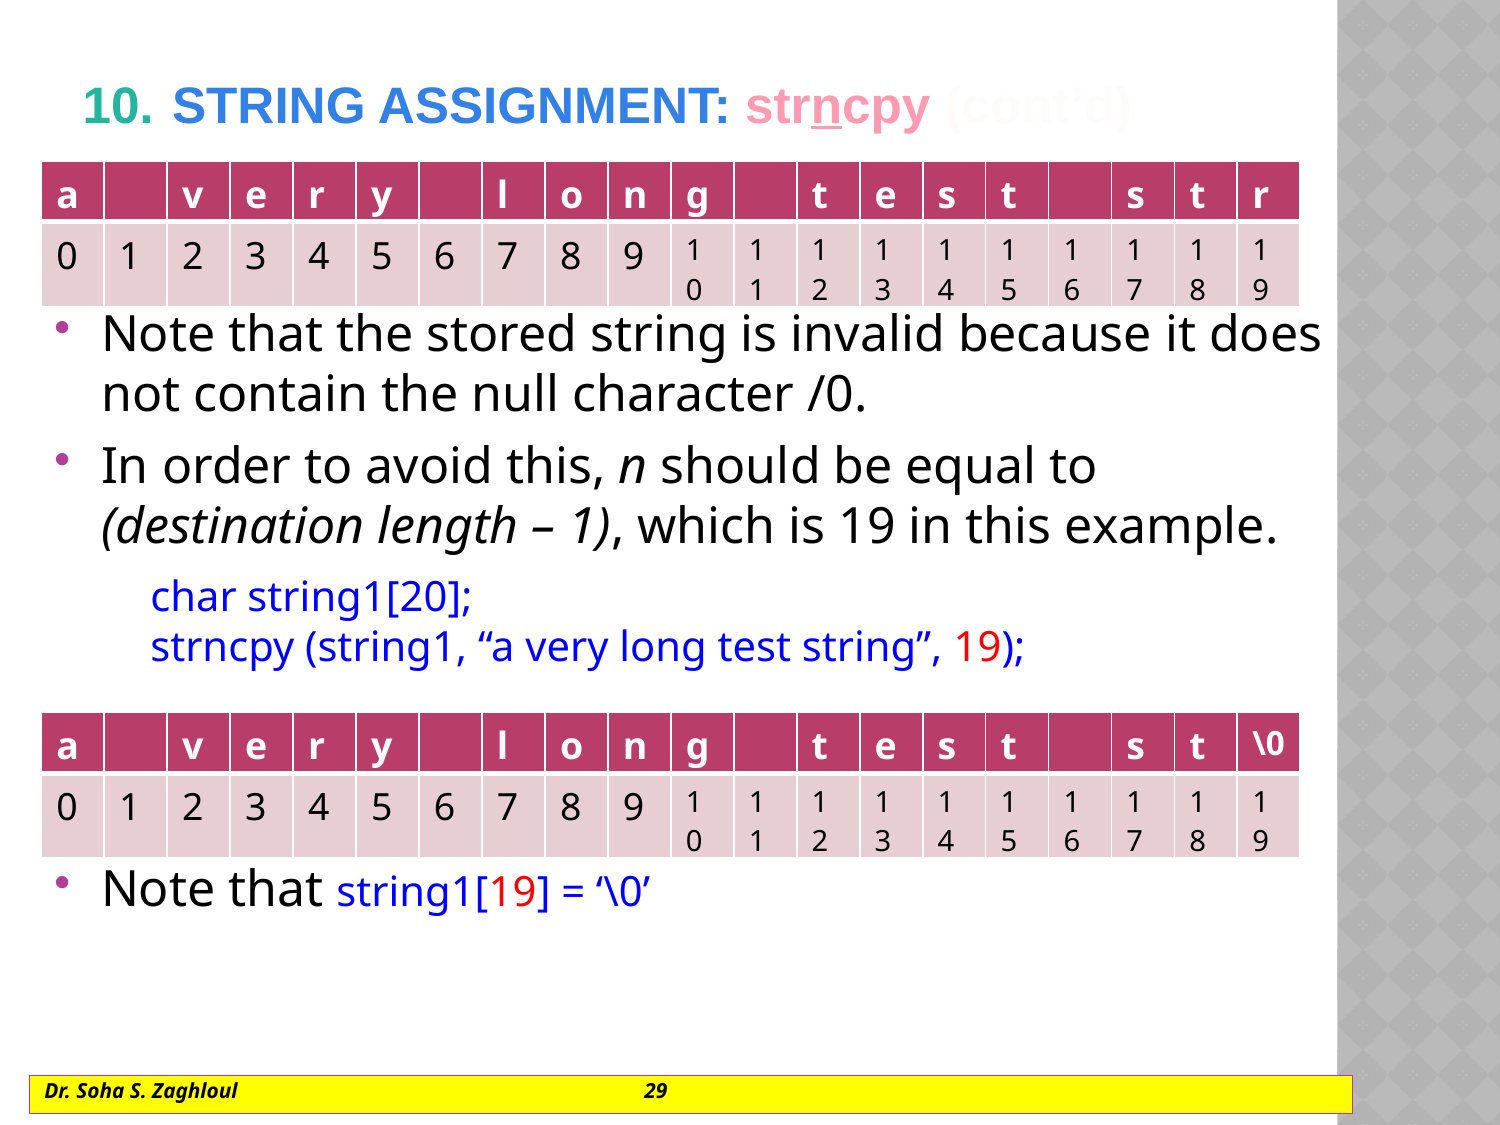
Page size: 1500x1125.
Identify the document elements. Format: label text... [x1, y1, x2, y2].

table_cell 11 [735, 224, 796, 306]
table_header t [1175, 713, 1236, 771]
table_cell 12 [798, 776, 859, 857]
table_cell 10 [672, 224, 733, 306]
table_header t [798, 162, 859, 219]
table_cell 13 [861, 224, 922, 306]
table_header \0 [1238, 713, 1299, 771]
table_cell 16 [1049, 776, 1111, 857]
table_header l [483, 162, 544, 219]
list Note that the stored string is invalid because it does not contain the null character /0. In order to avoid this, n should be equal to (destination length – 1), which is 19 in this example. Note that string1[19] = ‘\0’ [41, 149, 1341, 1075]
table_cell 5 [357, 224, 418, 306]
table_cell 6 [420, 224, 481, 306]
table_header [735, 713, 796, 771]
table_header e [861, 713, 922, 771]
table_header t [798, 713, 859, 771]
table_header e [231, 162, 292, 219]
table_header a [42, 713, 103, 771]
table_cell 1 [105, 224, 166, 306]
table_cell 3 [231, 224, 292, 306]
table_cell 9 [609, 776, 670, 857]
table_cell 5 [357, 776, 418, 857]
table_header [420, 713, 481, 771]
table_header s [1112, 162, 1174, 219]
table_cell 15 [986, 224, 1048, 306]
table_header o [546, 162, 607, 219]
table_cell 9 [609, 224, 670, 306]
table_header [105, 162, 166, 219]
table_cell 1 [105, 776, 166, 857]
text_box char string1[20]; strncpy (string1, “a very long test string”, 19); [135, 562, 1081, 678]
table_cell 14 [924, 776, 985, 857]
table_cell 17 [1112, 224, 1174, 306]
table_header [420, 162, 481, 219]
table_header g [672, 162, 733, 219]
table_cell 19 [1238, 224, 1299, 306]
table_cell 2 [168, 224, 229, 306]
table_header t [1175, 162, 1236, 219]
text_box Dr. Soha S. Zaghloul 29 [29, 1075, 1353, 1114]
table_header t [986, 162, 1048, 219]
table_header s [924, 713, 985, 771]
table_cell 17 [1112, 776, 1174, 857]
table_cell 19 [1238, 776, 1299, 857]
table_header a [42, 162, 103, 219]
table_cell 0 [42, 776, 103, 857]
table_cell 7 [483, 776, 544, 857]
table_header o [546, 713, 607, 771]
table_cell 13 [861, 776, 922, 857]
table_header e [861, 162, 922, 219]
table_header r [294, 713, 355, 771]
table_header t [986, 713, 1048, 771]
table_header y [357, 162, 418, 219]
table_header r [294, 162, 355, 219]
table_cell 4 [1337, 0, 1500, 1125]
table_cell 8 [546, 224, 607, 306]
table_cell 12 [798, 224, 859, 306]
table_header [105, 713, 166, 771]
table_cell 18 [1175, 224, 1236, 306]
table_header g [672, 713, 733, 771]
table_header y [357, 713, 418, 771]
table_cell 11 [735, 776, 796, 857]
table_header s [924, 162, 985, 219]
table_cell 0 [42, 224, 103, 306]
table_header v [168, 713, 229, 771]
table_cell 6 [420, 776, 481, 857]
table_cell 3 [231, 776, 292, 857]
table_cell 15 [986, 776, 1048, 857]
table_cell 4 [294, 224, 355, 306]
table_header s [1112, 713, 1174, 771]
table_cell 7 [483, 224, 544, 306]
table_header [1049, 162, 1111, 219]
table_header [1049, 713, 1111, 771]
table_cell 14 [924, 224, 985, 306]
table_cell 4 [294, 776, 355, 857]
table_header n [609, 713, 670, 771]
title 10. String assignment: strncpy (cont’d) [75, 52, 1263, 138]
table_header v [168, 162, 229, 219]
table_header e [231, 713, 292, 771]
table_cell 10 [672, 776, 733, 857]
table_header n [609, 162, 670, 219]
table_header [735, 162, 796, 219]
table_header l [483, 713, 544, 771]
table_cell 16 [1049, 224, 1111, 306]
table_cell 8 [546, 776, 607, 857]
table_cell 18 [1175, 776, 1236, 857]
table_header r [1238, 162, 1299, 219]
table_cell 2 [168, 776, 229, 857]
